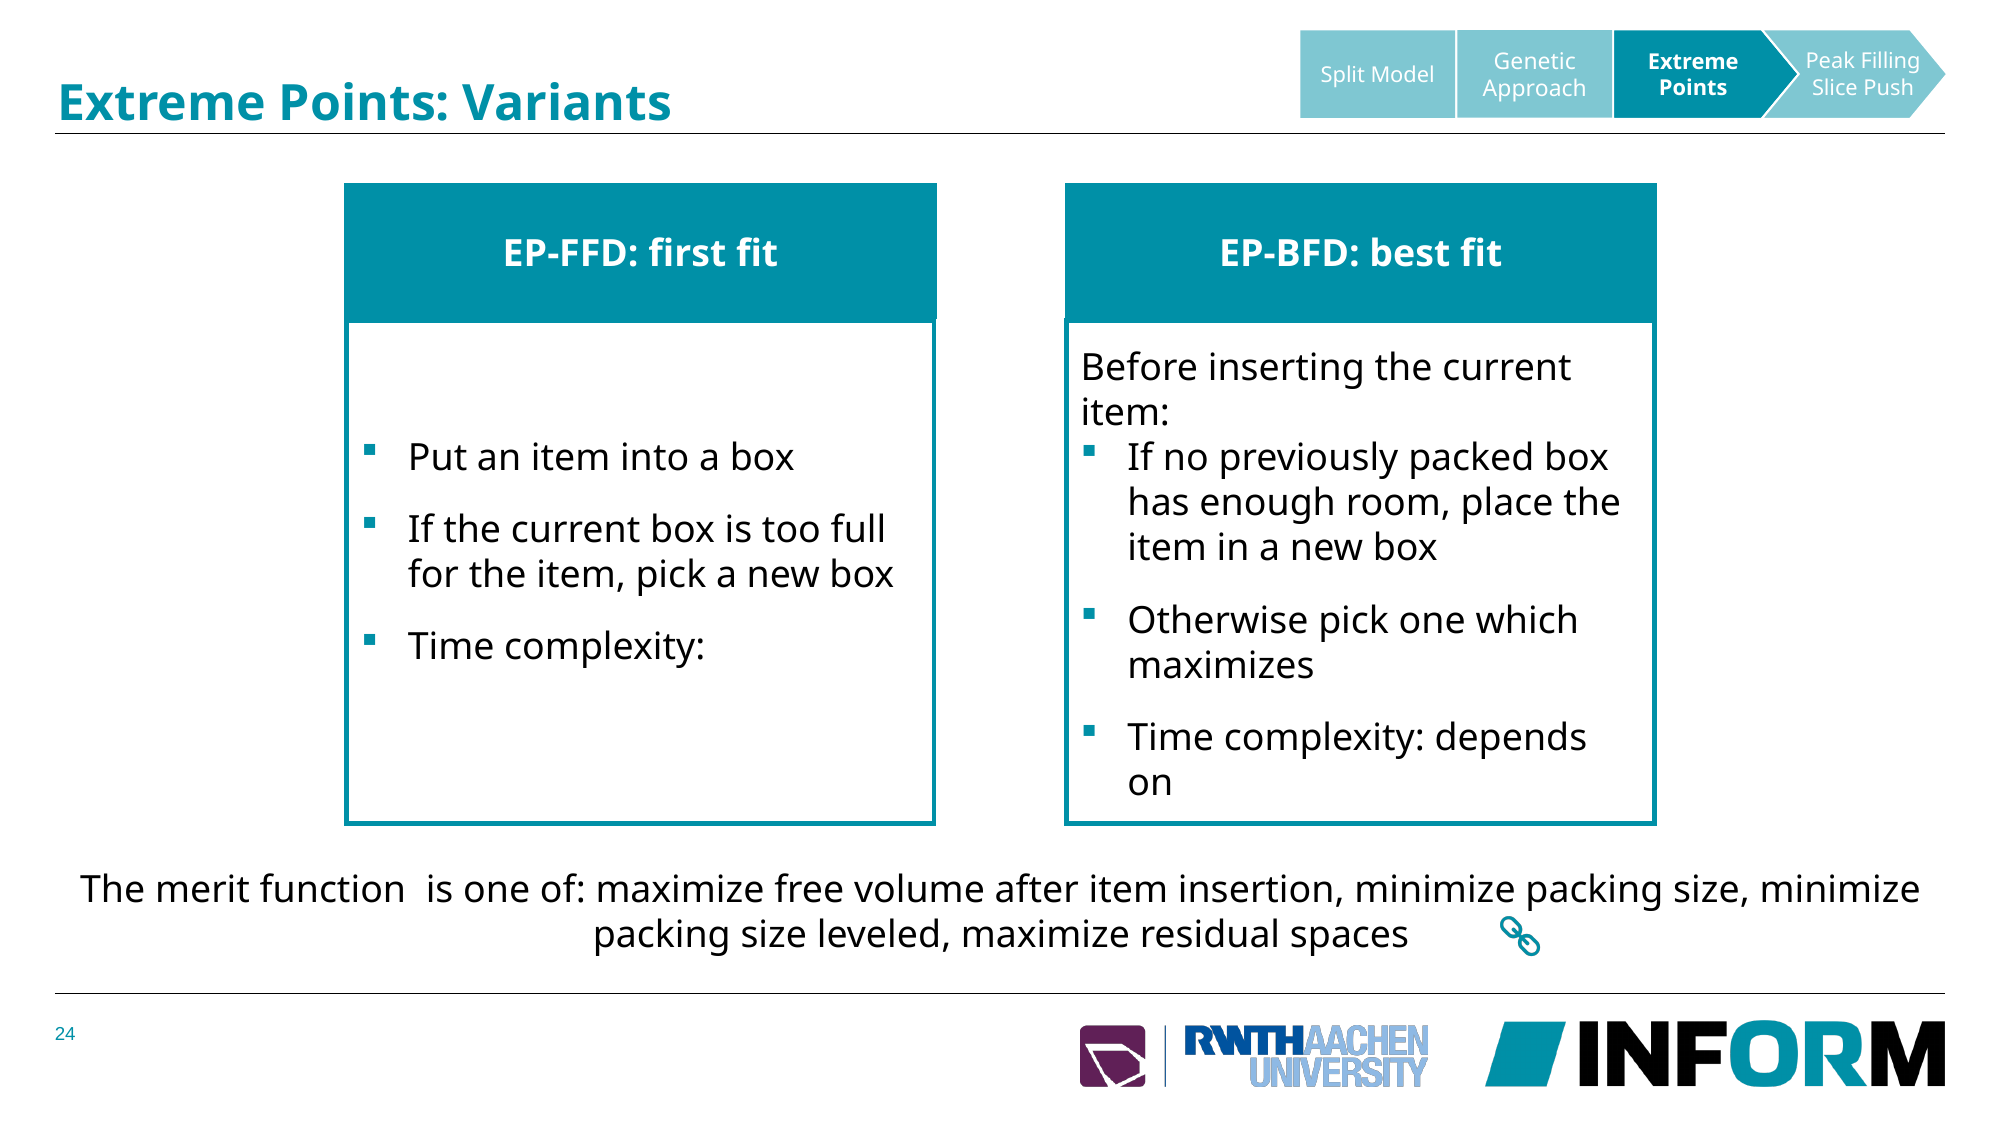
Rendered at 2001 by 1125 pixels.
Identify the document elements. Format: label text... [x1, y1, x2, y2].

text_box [1065, 184, 1657, 825]
title Extreme Points: Variants [42, 70, 1948, 143]
picture [1485, 1020, 1945, 1087]
picture [1080, 1025, 1428, 1087]
picture [1492, 908, 1548, 964]
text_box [344, 184, 937, 824]
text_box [1300, 29, 1948, 119]
